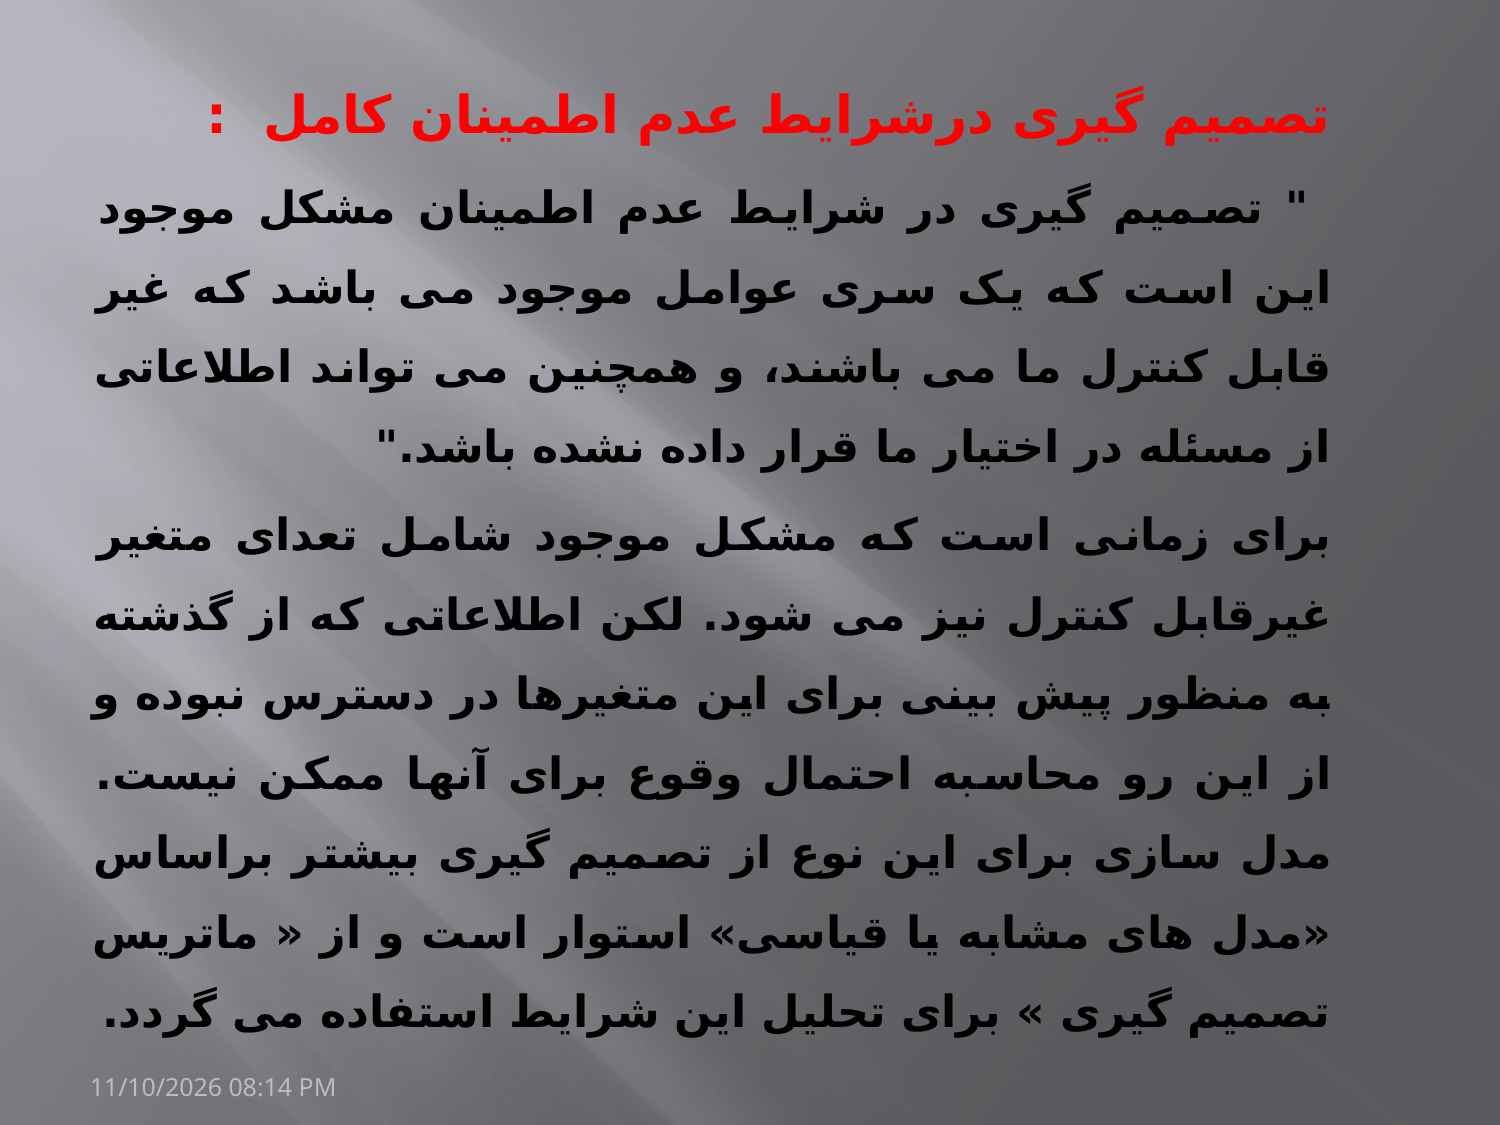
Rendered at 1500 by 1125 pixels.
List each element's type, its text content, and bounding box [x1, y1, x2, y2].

list تصمیم گیری درشرایط عدم اطمینان کامل : " تصمیم گیری در شرایط عدم اطمینان مشکل موجود این است که یک سری عوامل موجود می باشد که غیر قابل کنترل ما می باشند، و همچنین می تواند اطلاعاتی از مسئله در اختیار ما قرار داده نشده باشد." برای زمانی است که مشکل موجود شامل تعدای متغیر غیرقابل کنترل نیز می شود. لکن اطلاعاتی که از گذشته به منظور پیش بینی برای این متغیرها در دسترس نبوده و از این رو محاسبه احتمال وقوع برای آنها ممکن نیست. مدل سازی برای این نوع از تصمیم گیری بیشتر براساس «مدل های مشابه یا قیاسی» استوار است و از « ماتریس تصمیم گیری » برای تحلیل این شرایط استفاده می گردد. [76, 42, 1427, 1059]
slide_number 20/مارس/1 [75, 1052, 425, 1113]
